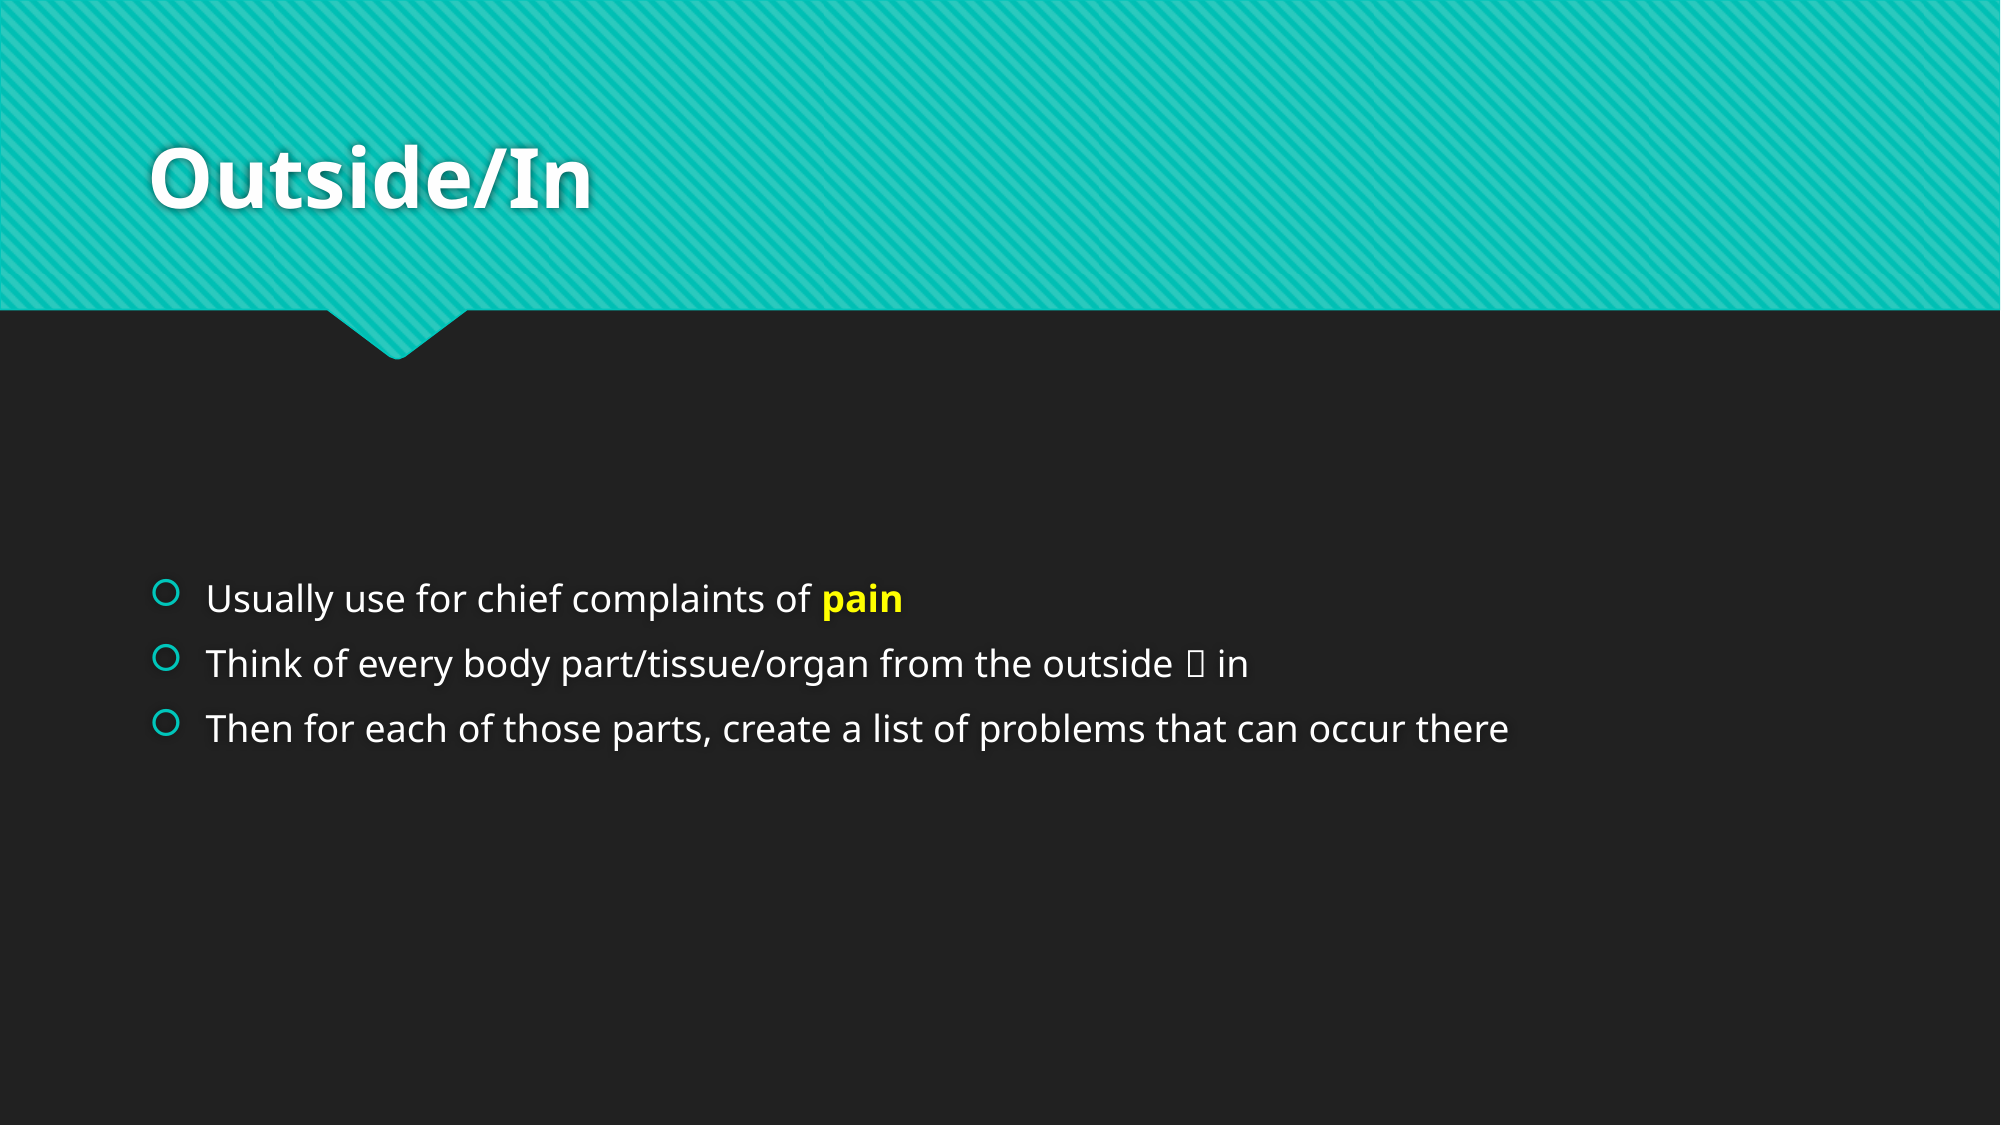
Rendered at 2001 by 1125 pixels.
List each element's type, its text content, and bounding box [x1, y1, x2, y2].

title Outside/In [132, 73, 1868, 233]
list Usually use for chief complaints of pain Think of every body part/tissue/organ from the outside  in Then for each of those parts, create a list of problems that can occur there [134, 364, 1866, 962]
